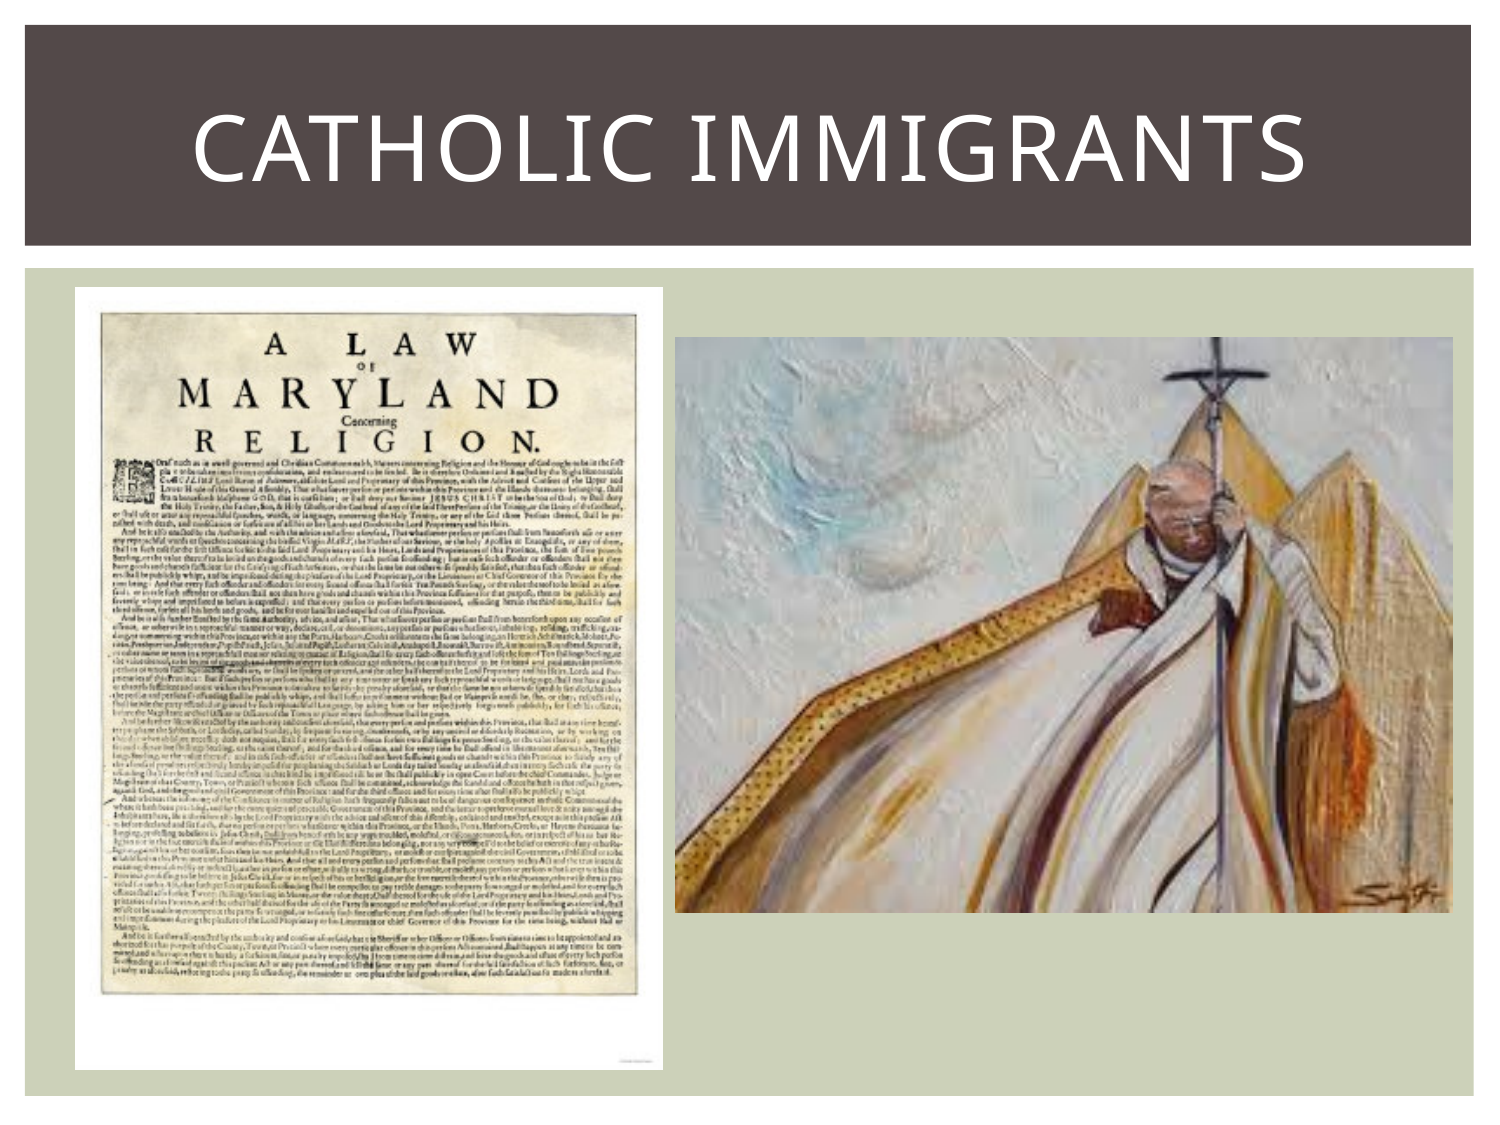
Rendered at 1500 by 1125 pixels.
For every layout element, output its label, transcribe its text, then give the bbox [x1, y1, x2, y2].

picture [674, 337, 1453, 913]
title Catholic Immigrants [62, 58, 1438, 232]
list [74, 287, 663, 1070]
